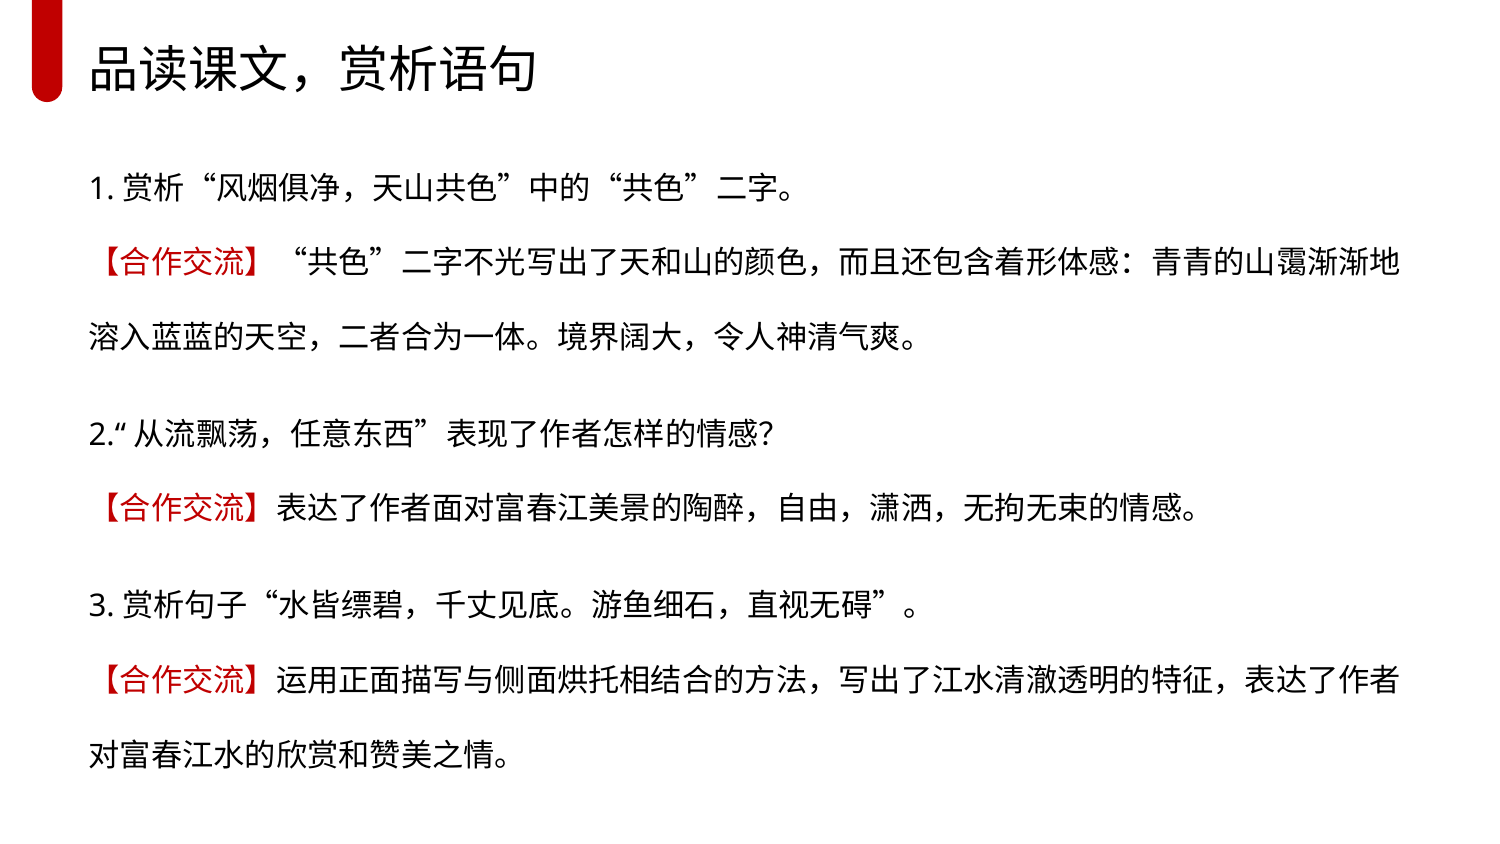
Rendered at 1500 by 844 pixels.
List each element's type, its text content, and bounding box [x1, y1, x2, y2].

text_box 品读课文，赏析语句 [77, 31, 584, 104]
text_box 1.赏析“风烟俱净，天山共色”中的“共色”二字。 【合作交流】“共色”二字不光写出了天和山的颜色，而且还包含着形体感：青青的山霭渐渐地溶入蓝蓝的天空，二者合为一体。境界阔大，令人神清气爽。 [77, 124, 1423, 361]
text_box [31, 0, 63, 103]
text_box 2.“从流飘荡，任意东西”表现了作者怎样的情感？ 【合作交流】表达了作者面对富春江美景的陶醉，自由，潇洒，无拘无束的情感。 [77, 370, 1423, 532]
text_box 3.赏析句子“水皆缥碧，千丈见底。游鱼细石，直视无碍”。 【合作交流】运用正面描写与侧面烘托相结合的方法，写出了江水清澈透明的特征，表达了作者对富春江水的欣赏和赞美之情。 [77, 542, 1423, 778]
